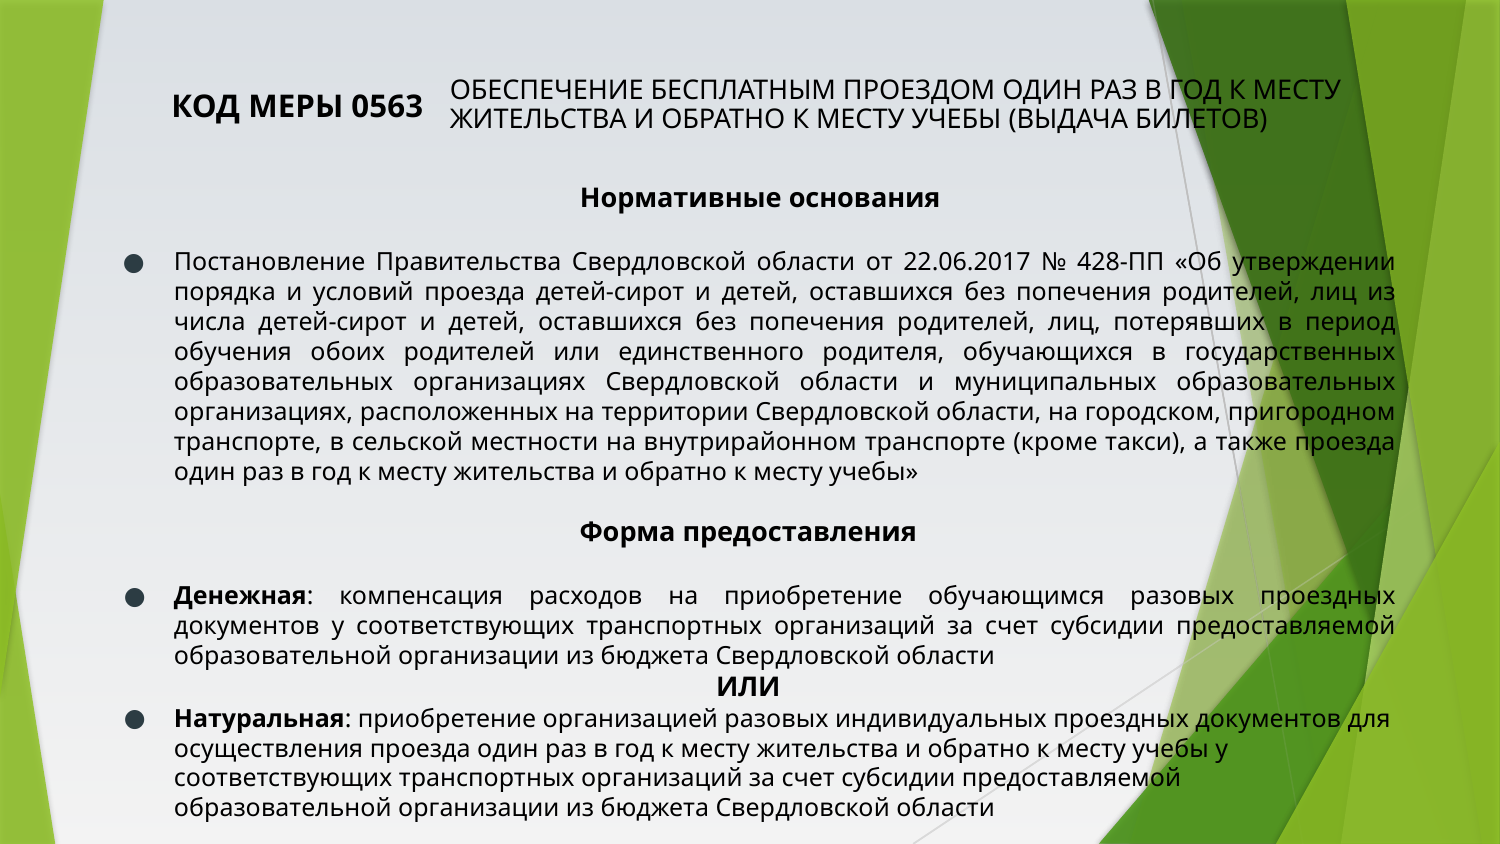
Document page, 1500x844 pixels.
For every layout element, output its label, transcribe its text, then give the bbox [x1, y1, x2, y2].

text_box Обеспечение бесплатным проездом один раз в год к месту жительства и обратно к месту учебы (выдача билетов) [439, 47, 1384, 164]
text_box КОД МЕРЫ 0563 [122, 47, 439, 164]
text_box Нормативные основания Постановление Правительства Свердловской области от 22.06.2017 № 428-ПП «Об утверждении порядка и условий проезда детей-сирот и детей, оставшихся без попечения родителей, лиц из числа детей-сирот и детей, оставшихся без попечения родителей, лиц, потерявших в период обучения обоих родителей или единственного родителя, обучающихся в государственных образовательных организациях Свердловской области и муниципальных образовательных организациях, расположенных на территории Свердловской области, на городском, пригородном транспорте, в сельской местности на внутрирайонном транспорте (кроме такси), а также проезда один раз в год к месту жительства и обратно к месту учебы» Форма предоставления Денежная: компенсация расходов на приобретение обучающимся разовых проездных документов у соответствующих транспортных организаций за счет субсидии предоставляемой образовательной организации из бюджета Свердловской области ИЛИ Натуральная: приобретение организацией разовых индивидуальных проездных документов для осуществления проезда один раз в год к месту жительства и обратно к месту учебы у соответствующих транспортных организаций за счет субсидии предоставляемой образовательной организации из бюджета Свердловской области Периодичность выплаты Один раз в год [87, 174, 1409, 824]
